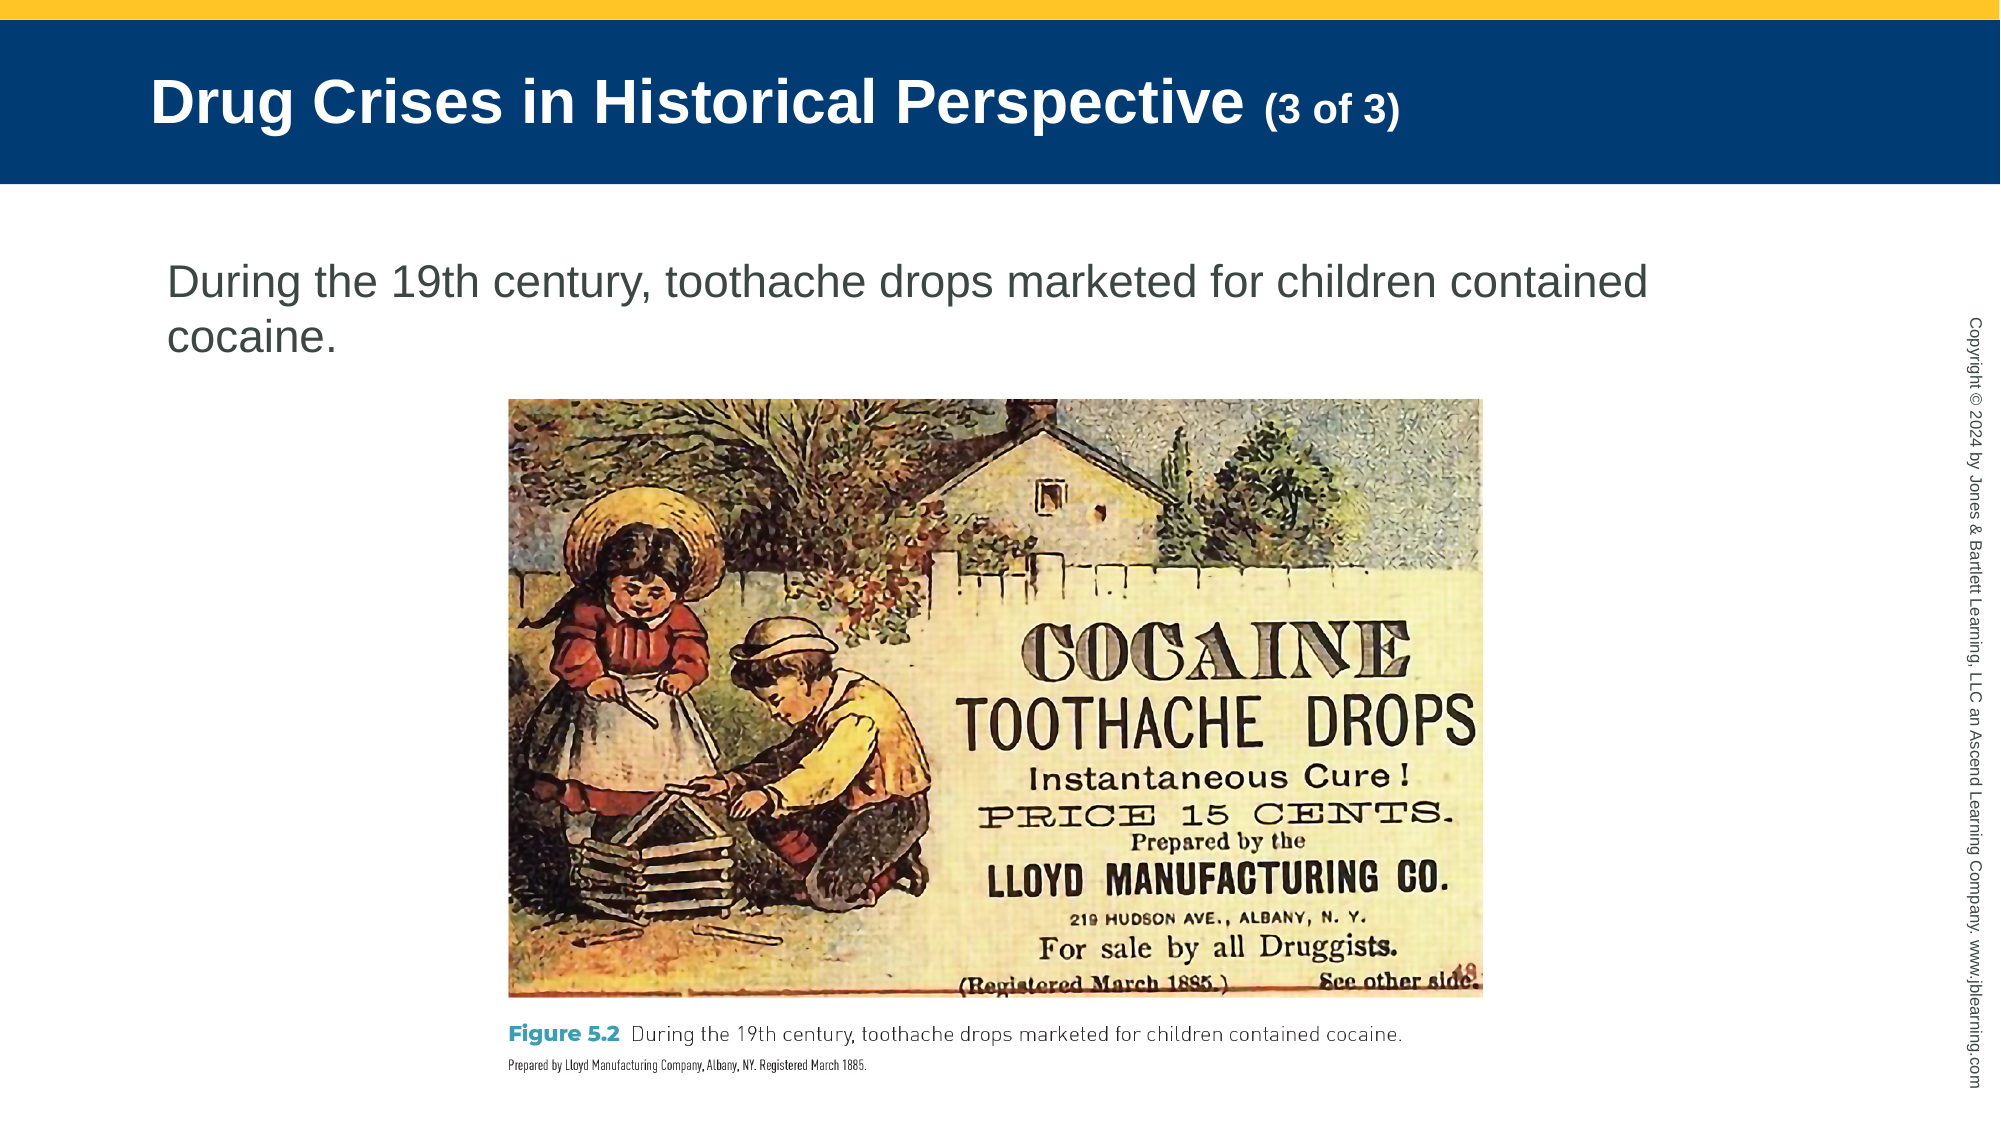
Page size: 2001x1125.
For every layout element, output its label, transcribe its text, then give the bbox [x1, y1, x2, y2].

picture [505, 395, 1486, 1076]
title Drug Crises in Historical Perspective (3 of 3) [0, 19, 2000, 185]
list During the 19th century, toothache drops marketed for children contained cocaine. [151, 244, 1840, 1016]
